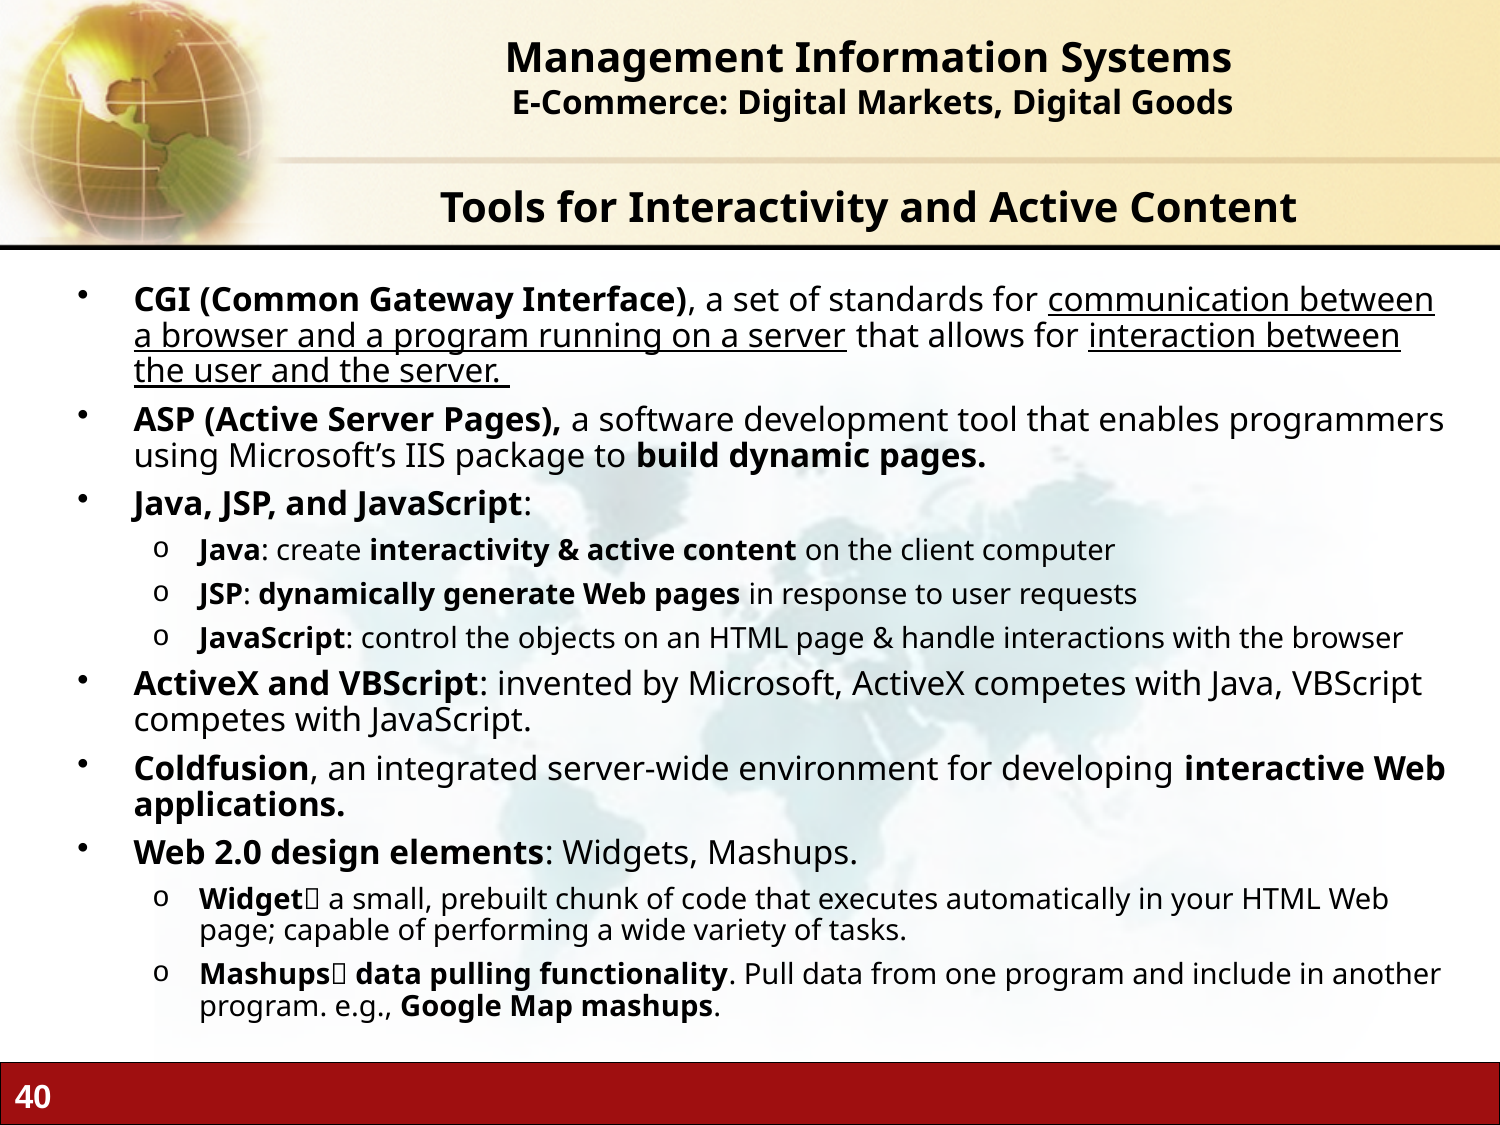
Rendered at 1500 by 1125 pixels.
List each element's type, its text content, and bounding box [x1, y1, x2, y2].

picture [0, 0, 1500, 1062]
text_box Management Information Systems E-Commerce: Digital Markets, Digital Goods [237, 32, 1500, 119]
title Tools for Interactivity and Active Content [350, 172, 1388, 238]
list CGI (Common Gateway Interface), a set of standards for communication between a browser and a program running on a server that allows for interaction between the user and the server. ASP (Active Server Pages), a software development tool that enables programmers using Microsoft’s IIS package to build dynamic pages. Java, JSP, and JavaScript: Java: create interactivity & active content on the client computer JSP: dynamically generate Web pages in response to user requests JavaScript: control the objects on an HTML page & handle interactions with the browser ActiveX and VBScript: invented by Microsoft, ActiveX competes with Java, VBScript competes with JavaScript. Coldfusion, an integrated server-wide environment for developing interactive Web applications. Web 2.0 design elements: Widgets, Mashups. Widget a small, prebuilt chunk of code that executes automatically in your HTML Web page; capable of performing a wide variety of tasks. Mashups data pulling functionality. Pull data from one program and include in another program. e.g., Google Map mashups. [62, 275, 1475, 1038]
